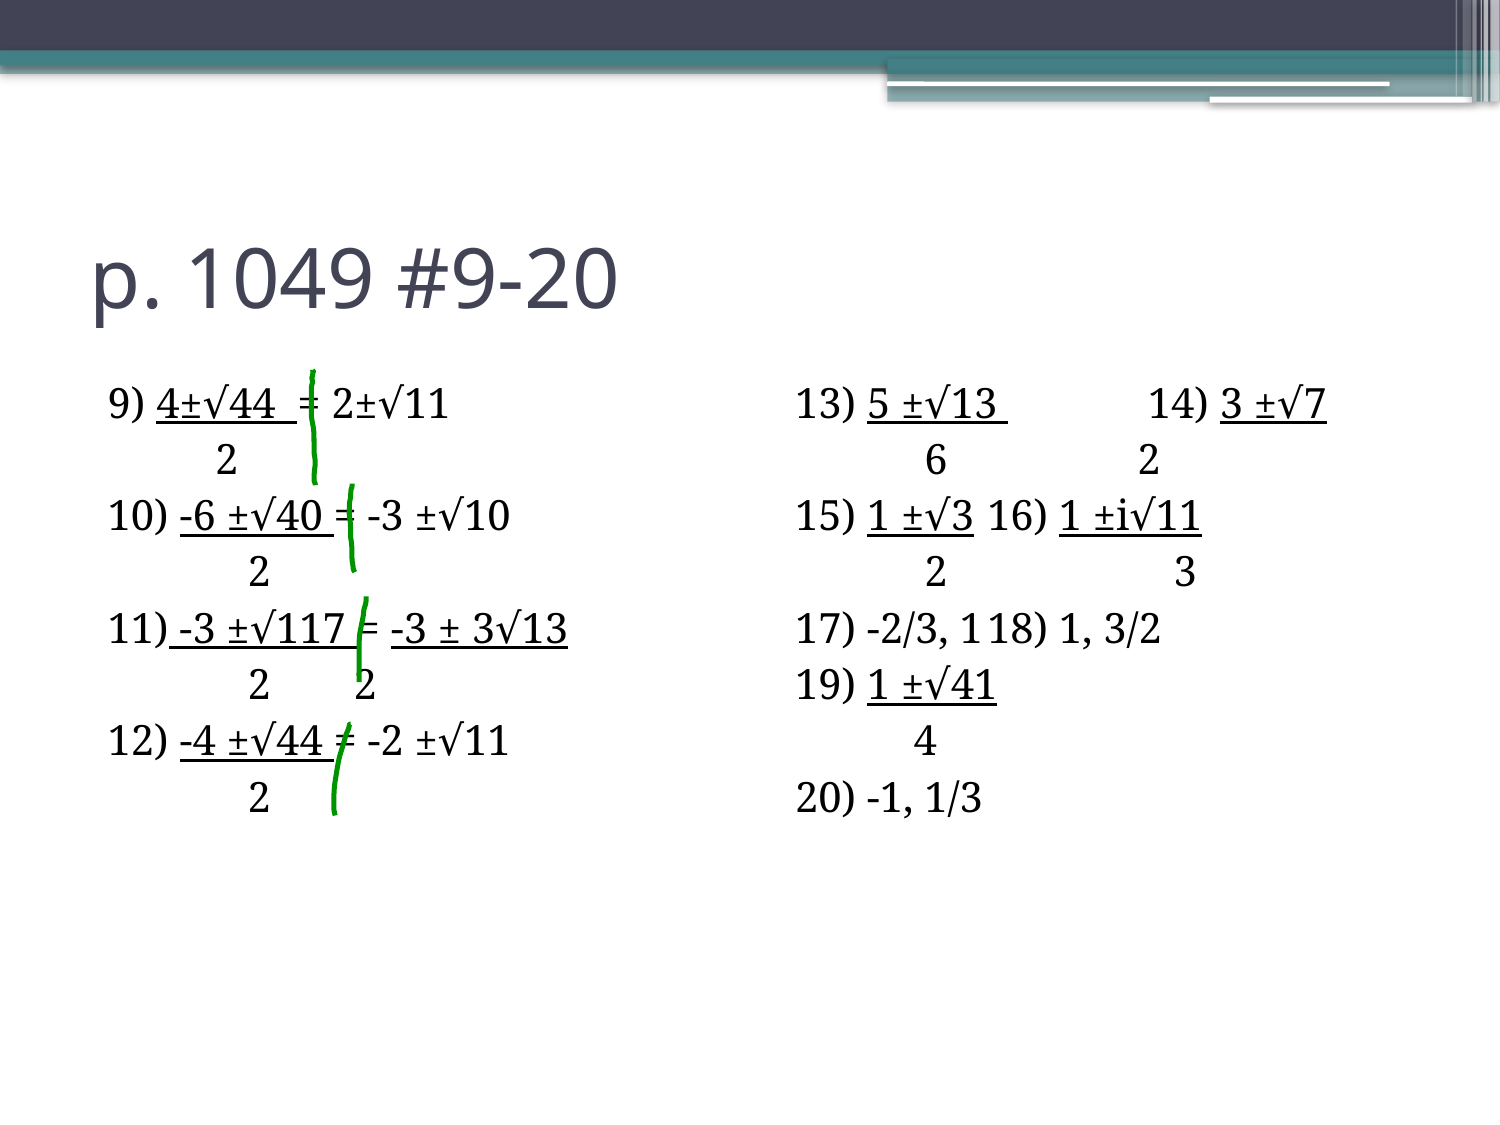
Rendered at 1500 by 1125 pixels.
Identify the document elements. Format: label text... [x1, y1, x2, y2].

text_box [311, 369, 367, 816]
list 13) 5 ±√13 14) 3 ±√7 6 2 15) 1 ±√3 16) 1 ±i√11 2 3 17) -2/3, 1 18) 1, 3/2 19) 1 ±√41 4 20) -1, 1/3 [762, 368, 1425, 1112]
list 9) 4±√44 = 2±√11 2 10) -6 ±√40 = -3 ±√10 2 11) -3 ±√117 = -3 ± 3√13 2 2 12) -4 ±√44 = -2 ±√11 2 [75, 368, 738, 1112]
title p. 1049 #9-20 [75, 187, 1425, 363]
